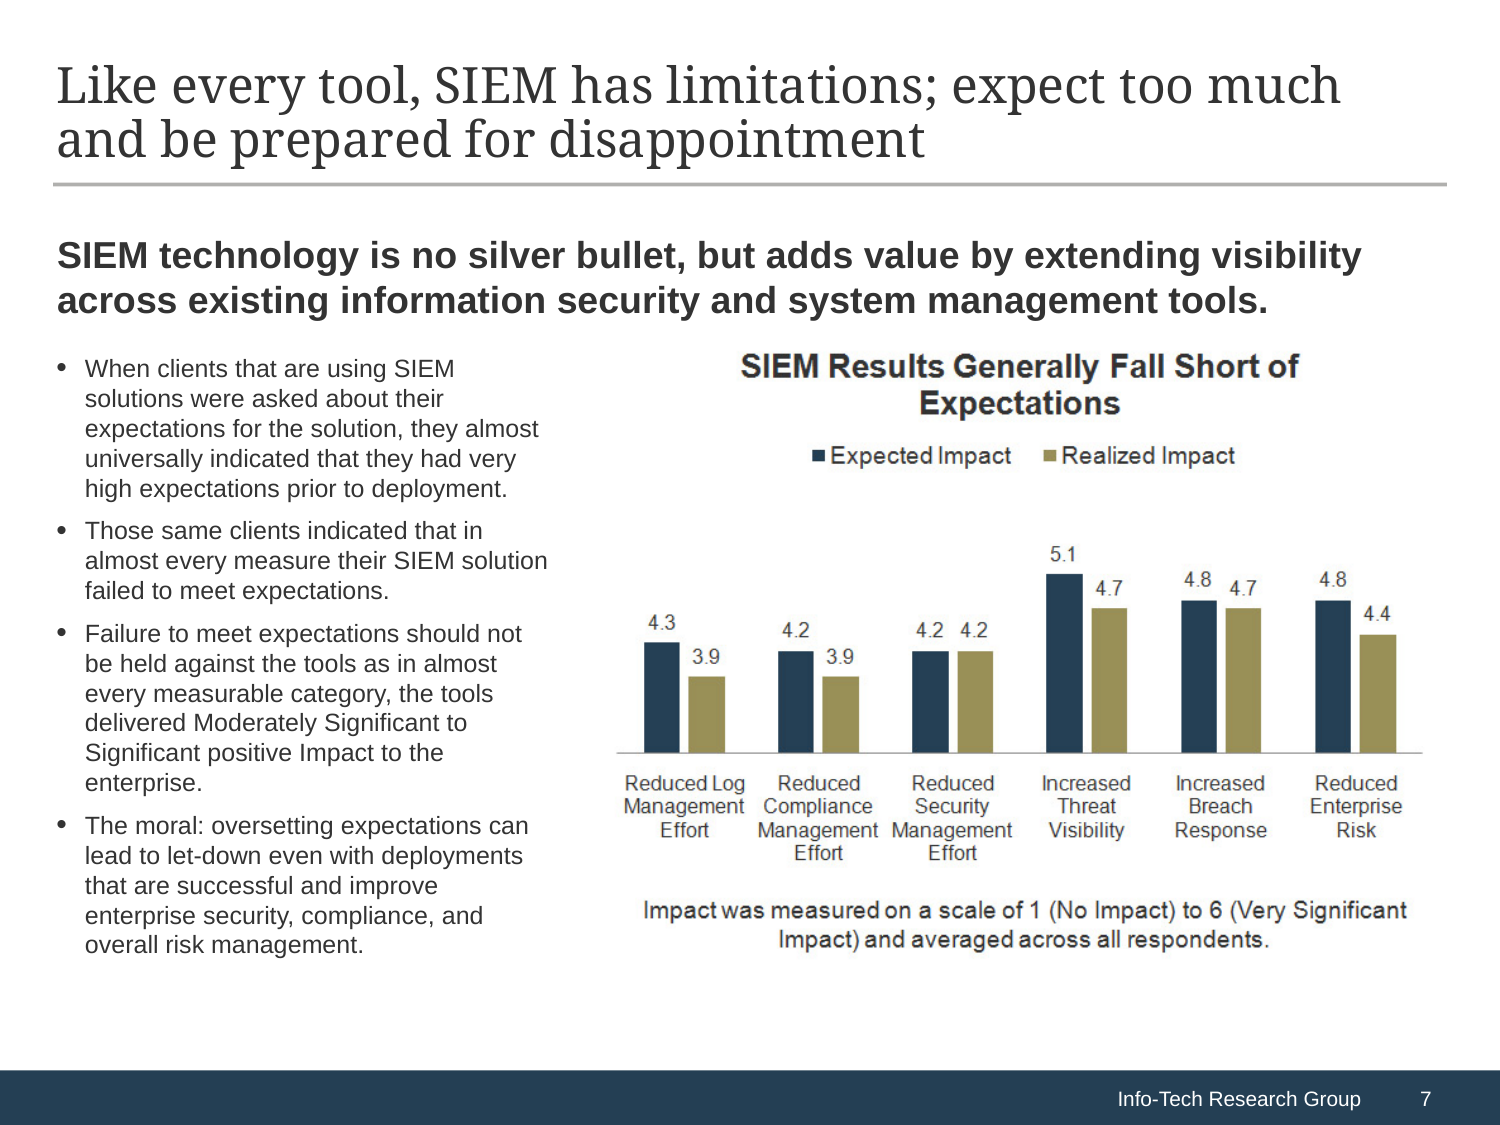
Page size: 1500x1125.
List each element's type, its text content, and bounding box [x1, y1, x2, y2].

list When clients that are using SIEM solutions were asked about their expectations for the solution, they almost universally indicated that they had very high expectations prior to deployment. Those same clients indicated that in almost every measure their SIEM solution failed to meet expectations. Failure to meet expectations should not be held against the tools as in almost every measurable category, the tools delivered Moderately Significant to Significant positive Impact to the enterprise. The moral: oversetting expectations can lead to let-down even with deployments that are successful and improve enterprise security, compliance, and overall risk management. [41, 344, 571, 1031]
title Like every tool, SIEM has limitations; expect too much and be prepared for disappointment [41, 42, 1457, 185]
picture [594, 330, 1448, 978]
list SIEM technology is no silver bullet, but adds value by extending visibility across existing information security and system management tools. [41, 223, 1457, 332]
